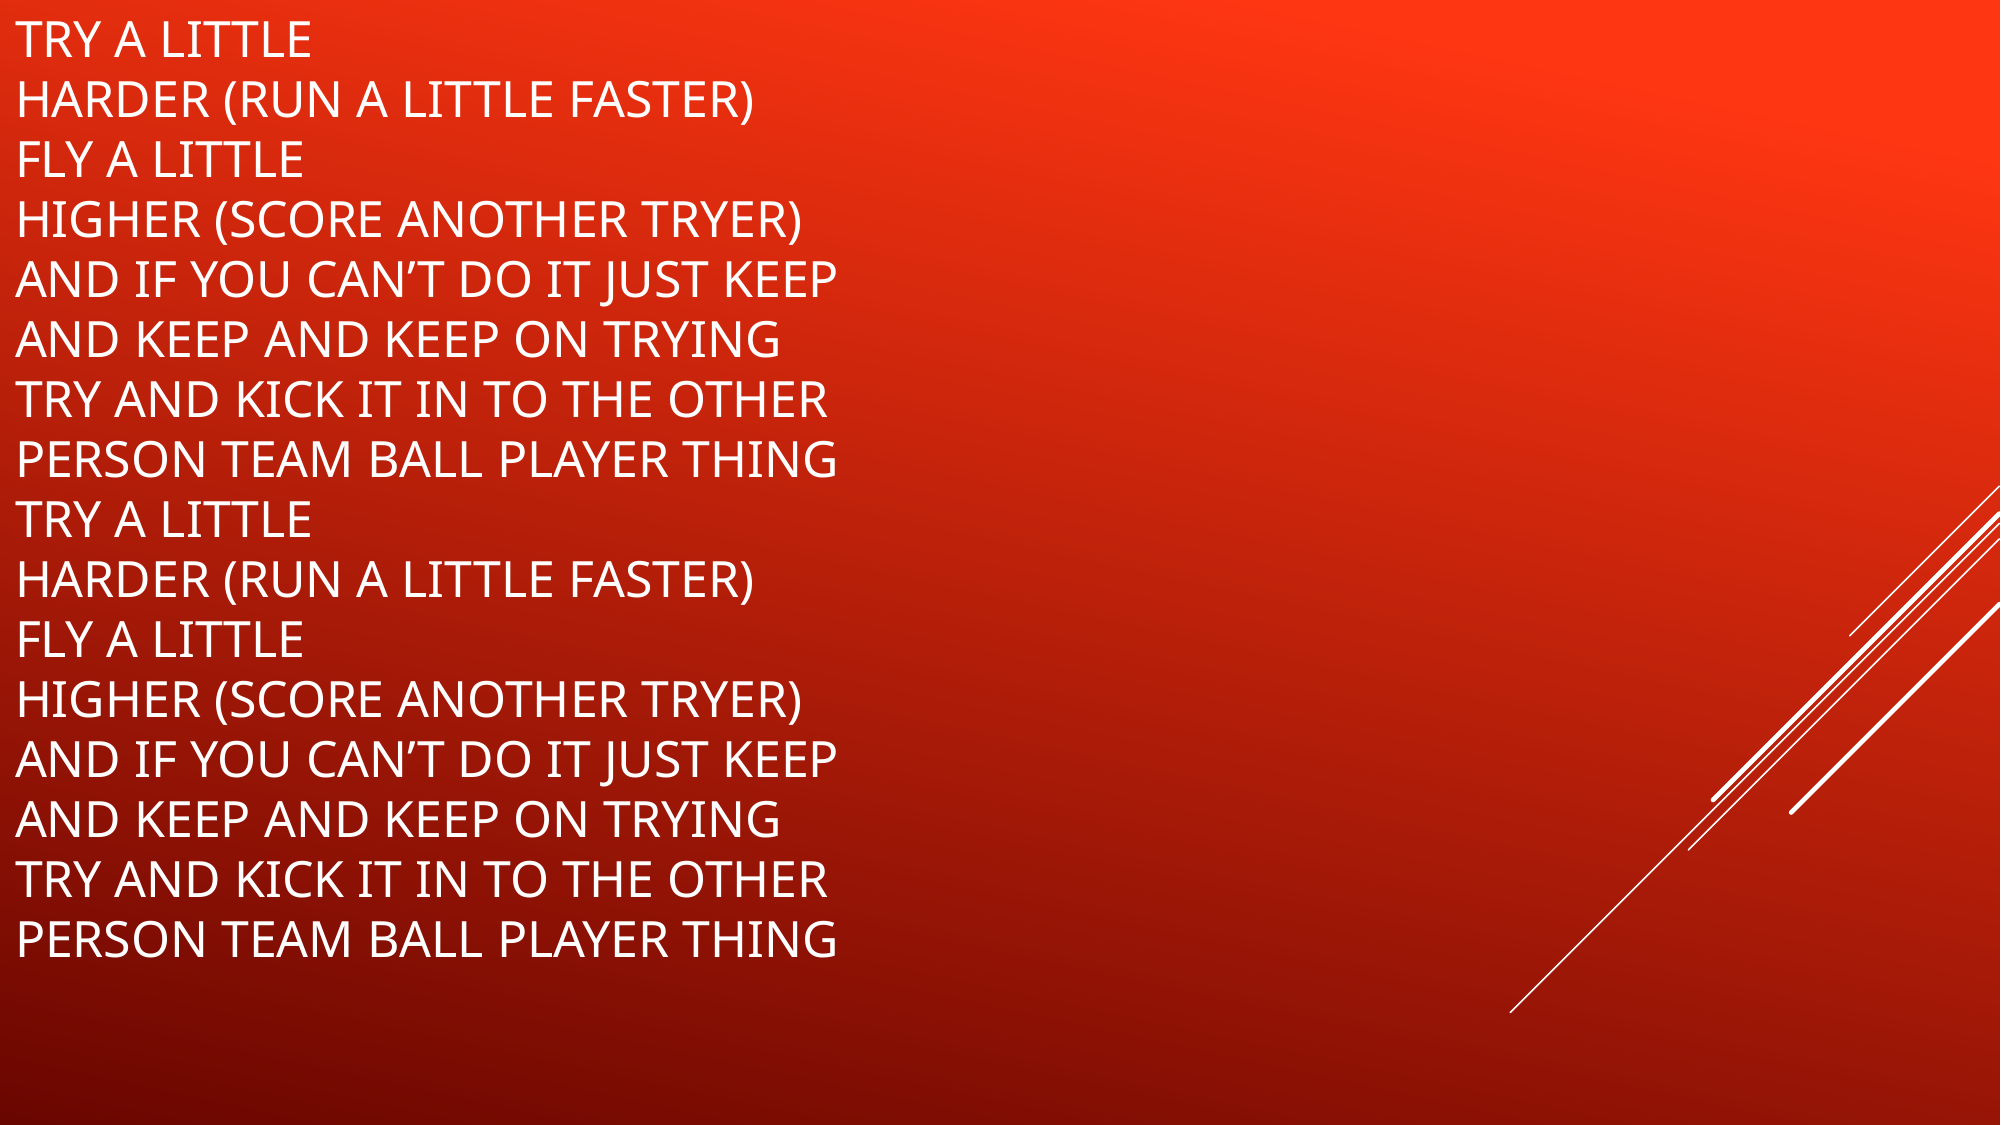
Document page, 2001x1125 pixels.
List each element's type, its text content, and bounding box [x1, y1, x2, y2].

title Try a little harder (Run a little faster) Fly a little higher (Score another tryer) and if you can’t do it just keep and keep and keep on trying Try and kick it in to the other person team ball player thing Try a little harder (Run a little faster) Fly a little higher (Score another tryer) and if you can’t do it just keep and keep and keep on trying Try and kick it in to the other person team ball player thing [0, 0, 2000, 1125]
